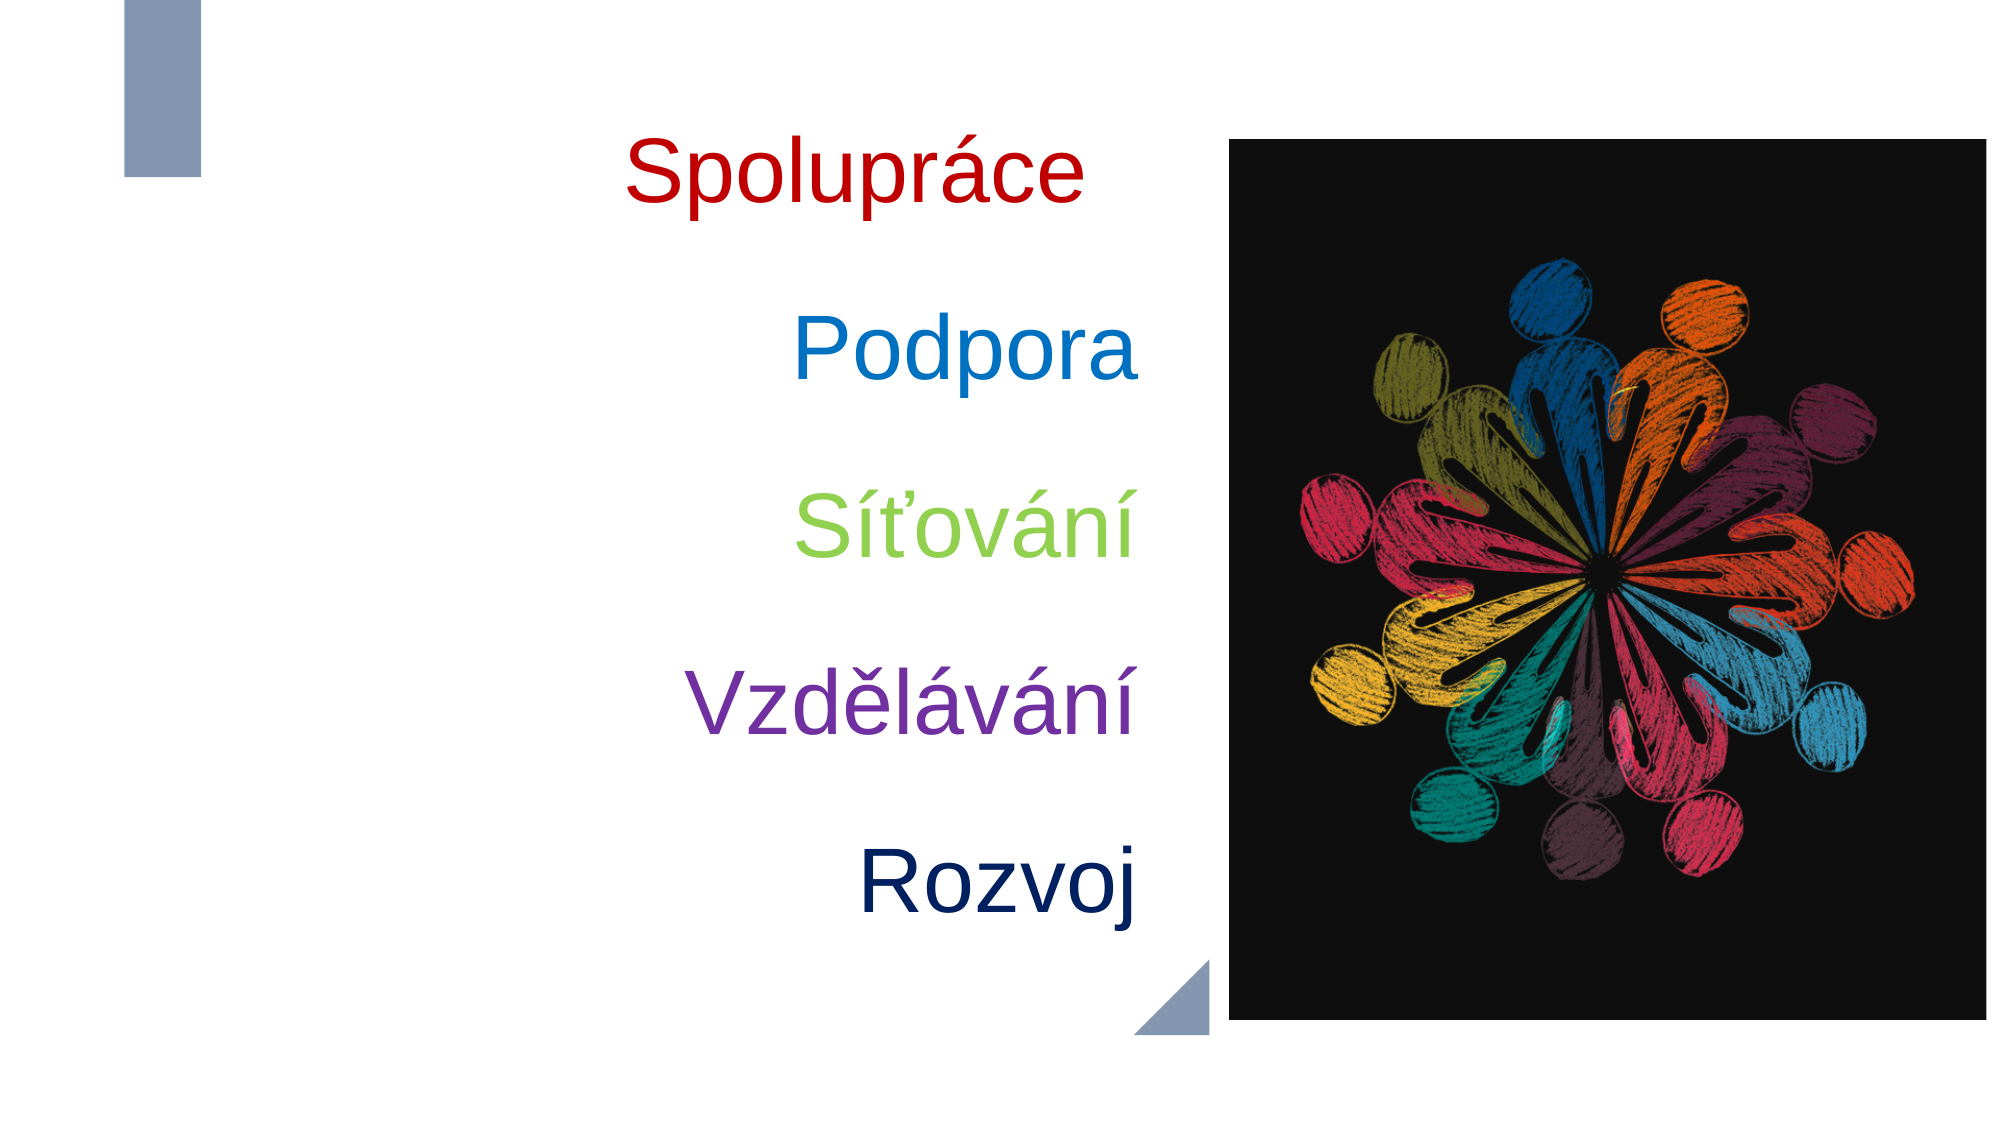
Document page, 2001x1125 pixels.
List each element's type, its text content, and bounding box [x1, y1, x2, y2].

picture [1229, 139, 1987, 1020]
text_box [1131, 956, 1211, 1037]
list Spolupráce Podpora Síťování Vzdělávání Rozvoj [246, 48, 1154, 855]
